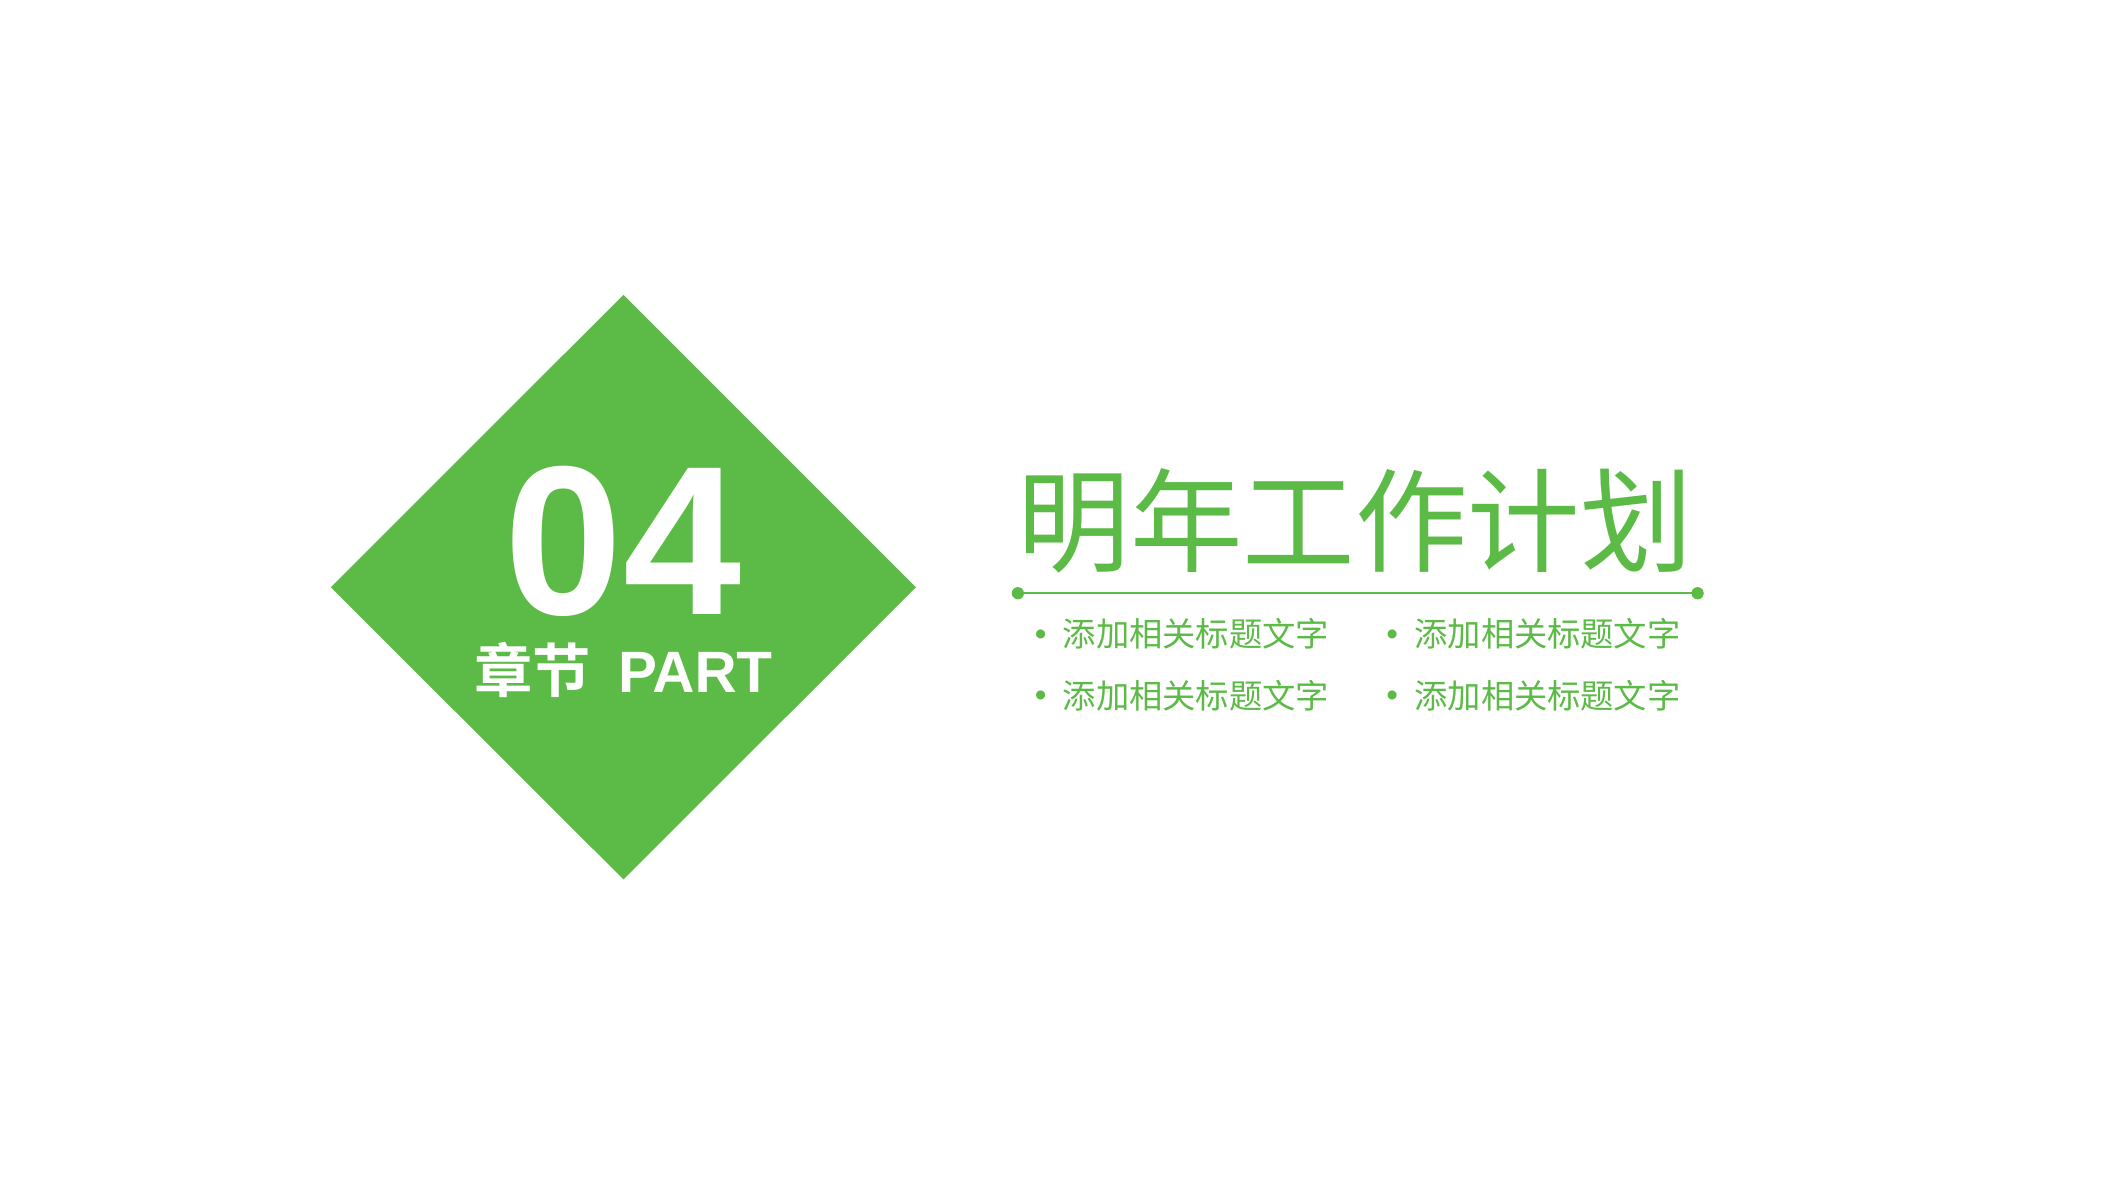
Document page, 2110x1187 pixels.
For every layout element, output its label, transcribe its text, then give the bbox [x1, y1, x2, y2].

text_box [330, 434, 484, 634]
text_box [763, 434, 916, 634]
text_box 明年工作计划 [1017, 450, 1751, 586]
text_box 章节 PART [338, 634, 908, 705]
text_box 添加相关标题文字 [1371, 606, 1696, 661]
text_box 添加相关标题文字 [1019, 606, 1344, 661]
text_box [448, 705, 799, 880]
text_box 添加相关标题文字 [1019, 667, 1344, 723]
text_box 04 [484, 401, 763, 634]
text_box 添加相关标题文字 [1371, 667, 1696, 723]
text_box [517, 294, 730, 401]
